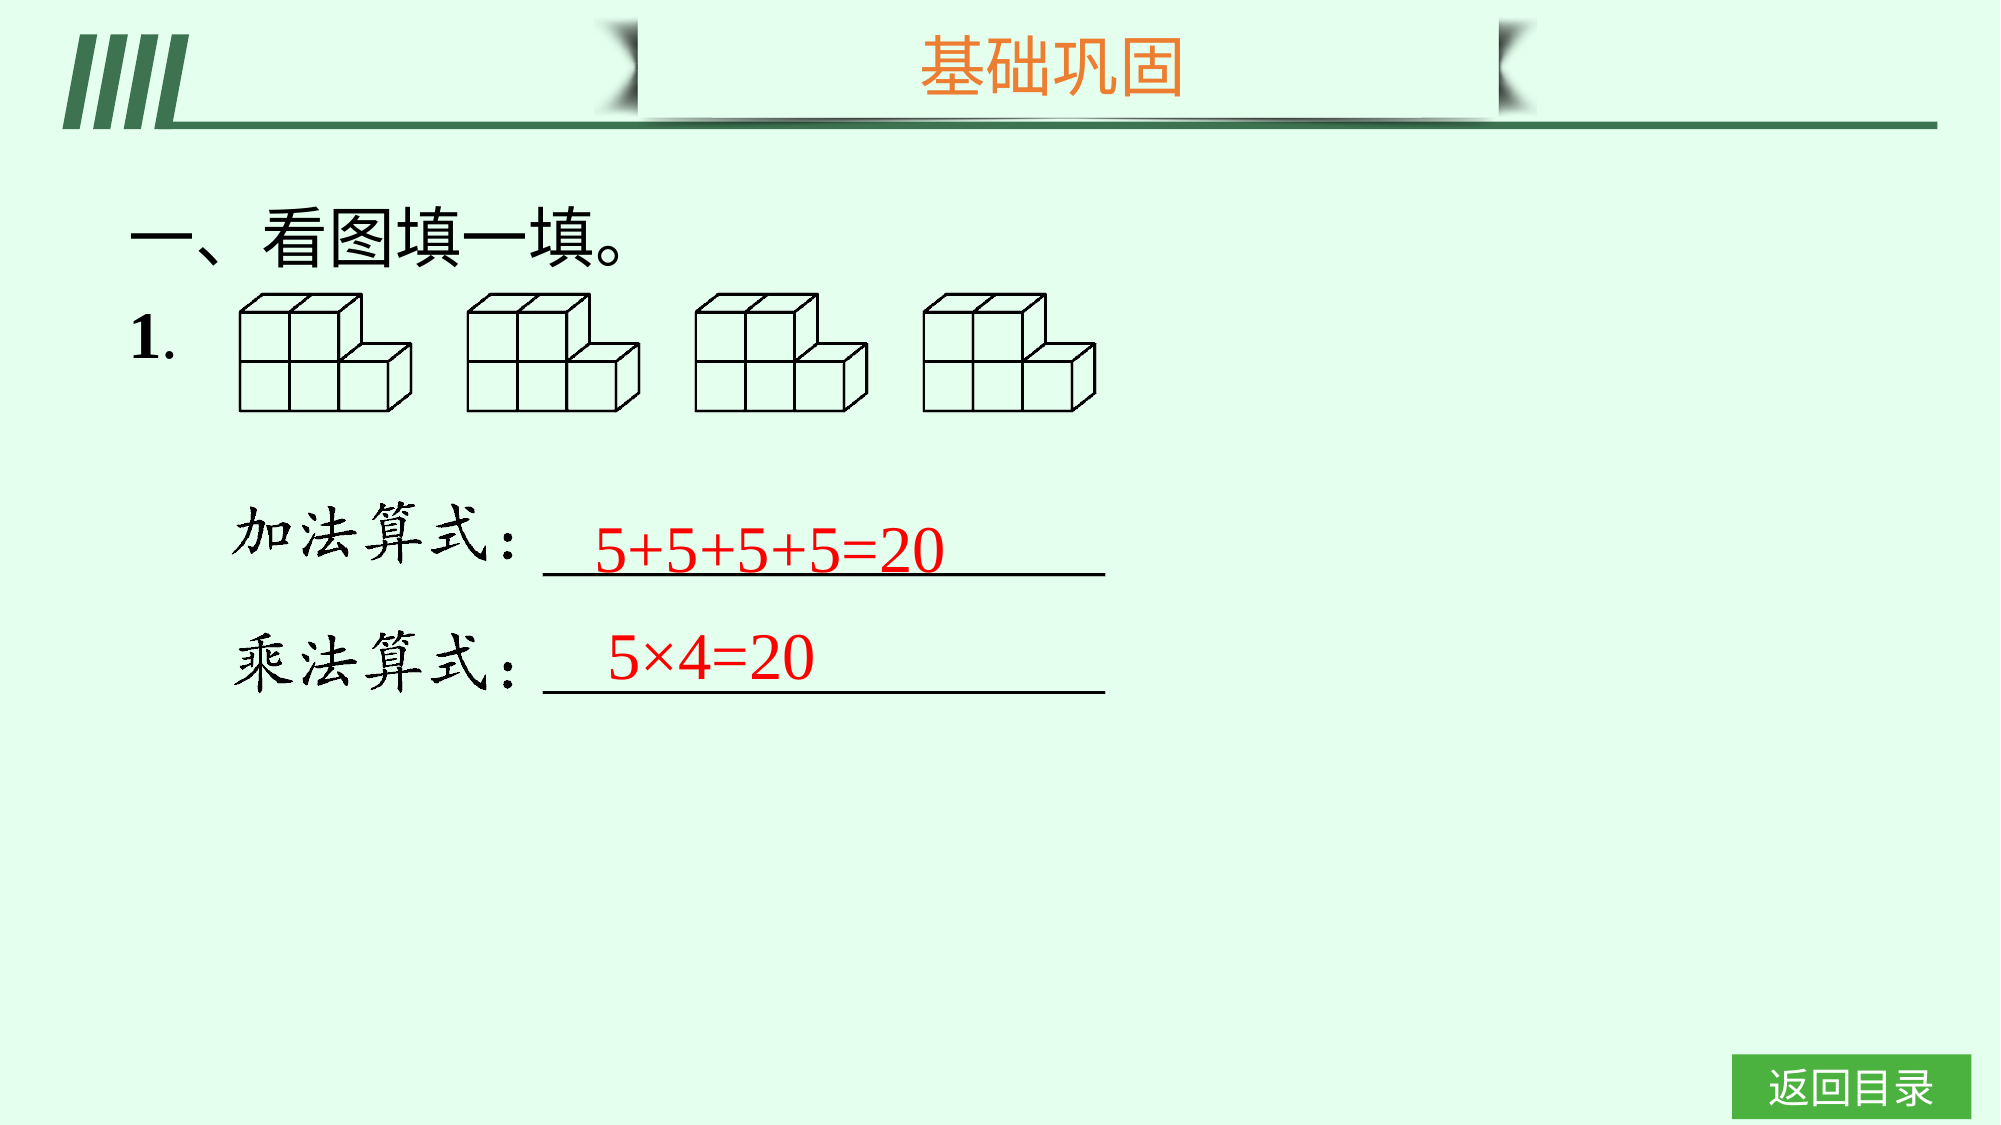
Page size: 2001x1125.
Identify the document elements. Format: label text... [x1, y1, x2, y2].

picture [229, 288, 1109, 695]
text_box 5×4=20 [592, 695, 832, 701]
text_box 一、看图填一填。 1. [113, 172, 1887, 379]
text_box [594, 16, 1537, 127]
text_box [62, 34, 1938, 130]
